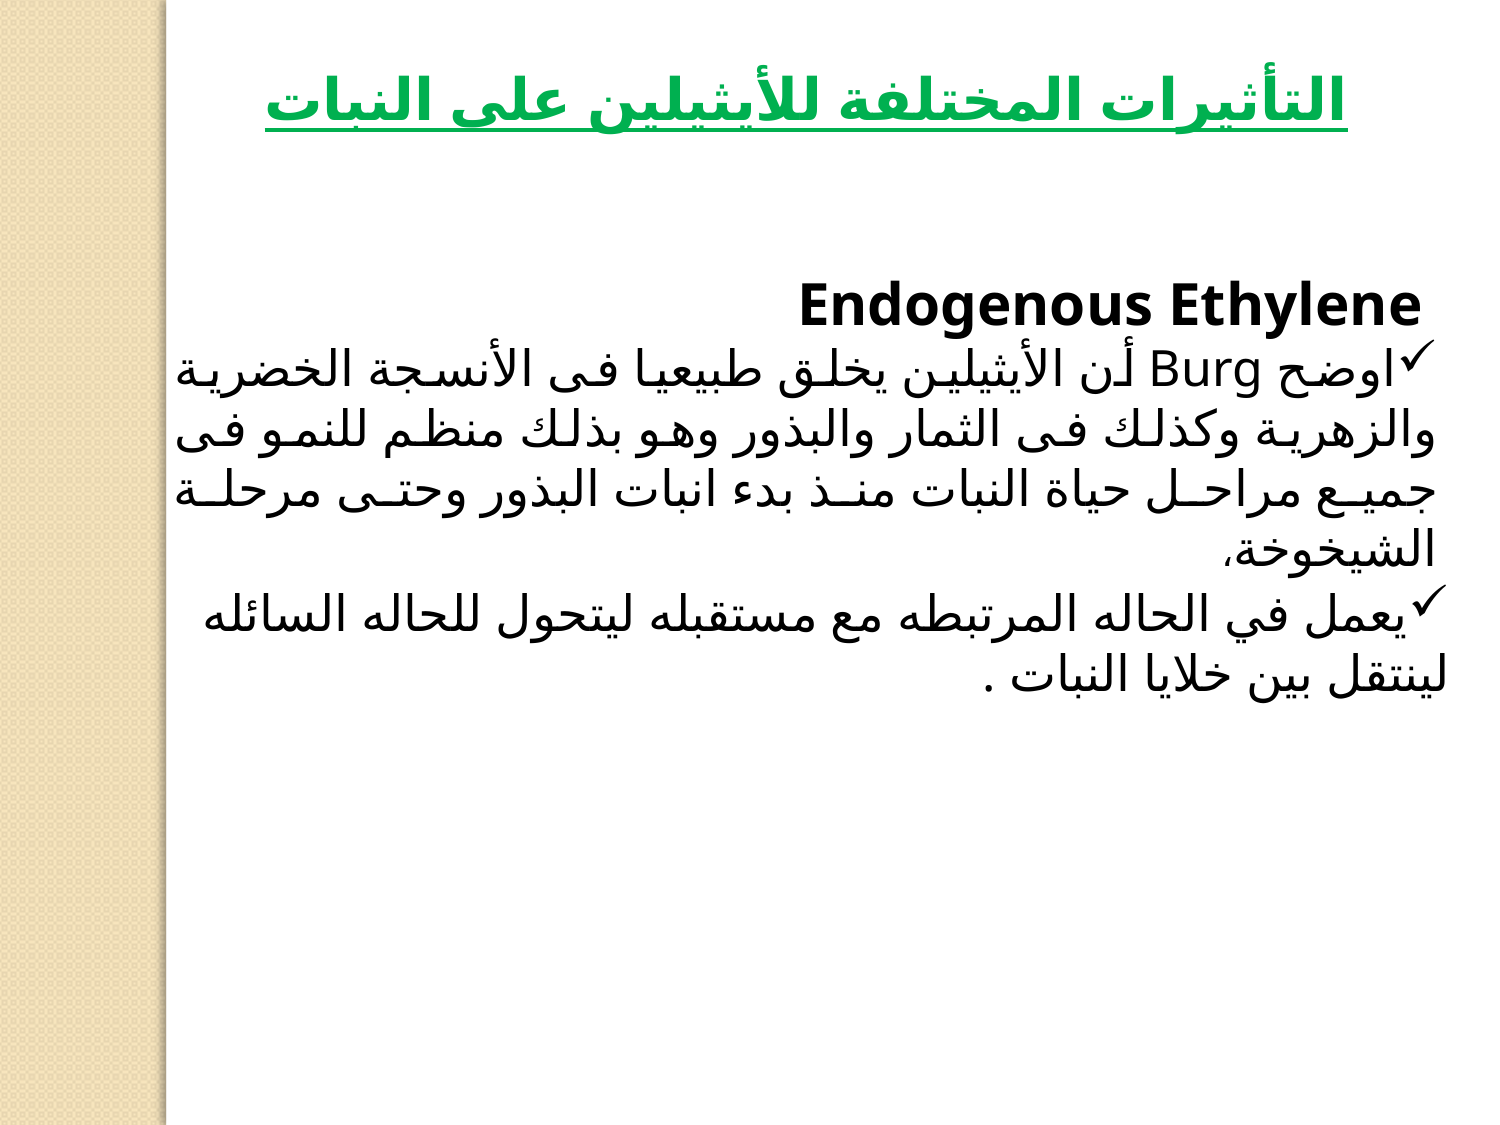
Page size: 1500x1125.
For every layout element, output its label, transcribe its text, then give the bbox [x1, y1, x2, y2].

text_box يعمل في الحاله المرتبطه مع مستقبله ليتحول للحاله السائله لينتقل بين خلايا النبات . [159, 574, 1465, 709]
text_box التأثيرات المختلفة للأيثيلين على النبات Endogenous Ethylene اوضح Burg أن الأيثیلین یخلق طبیعیا فى الأنسجة الخضریة والزھریة وكذلك فى الثمار والبذور وھو بذلك منظم للنمو فى جمیع مراحل حیاة النبات منذ بدء انبات البذور وحتى مرحلة الشیخوخة، [159, 54, 1453, 574]
